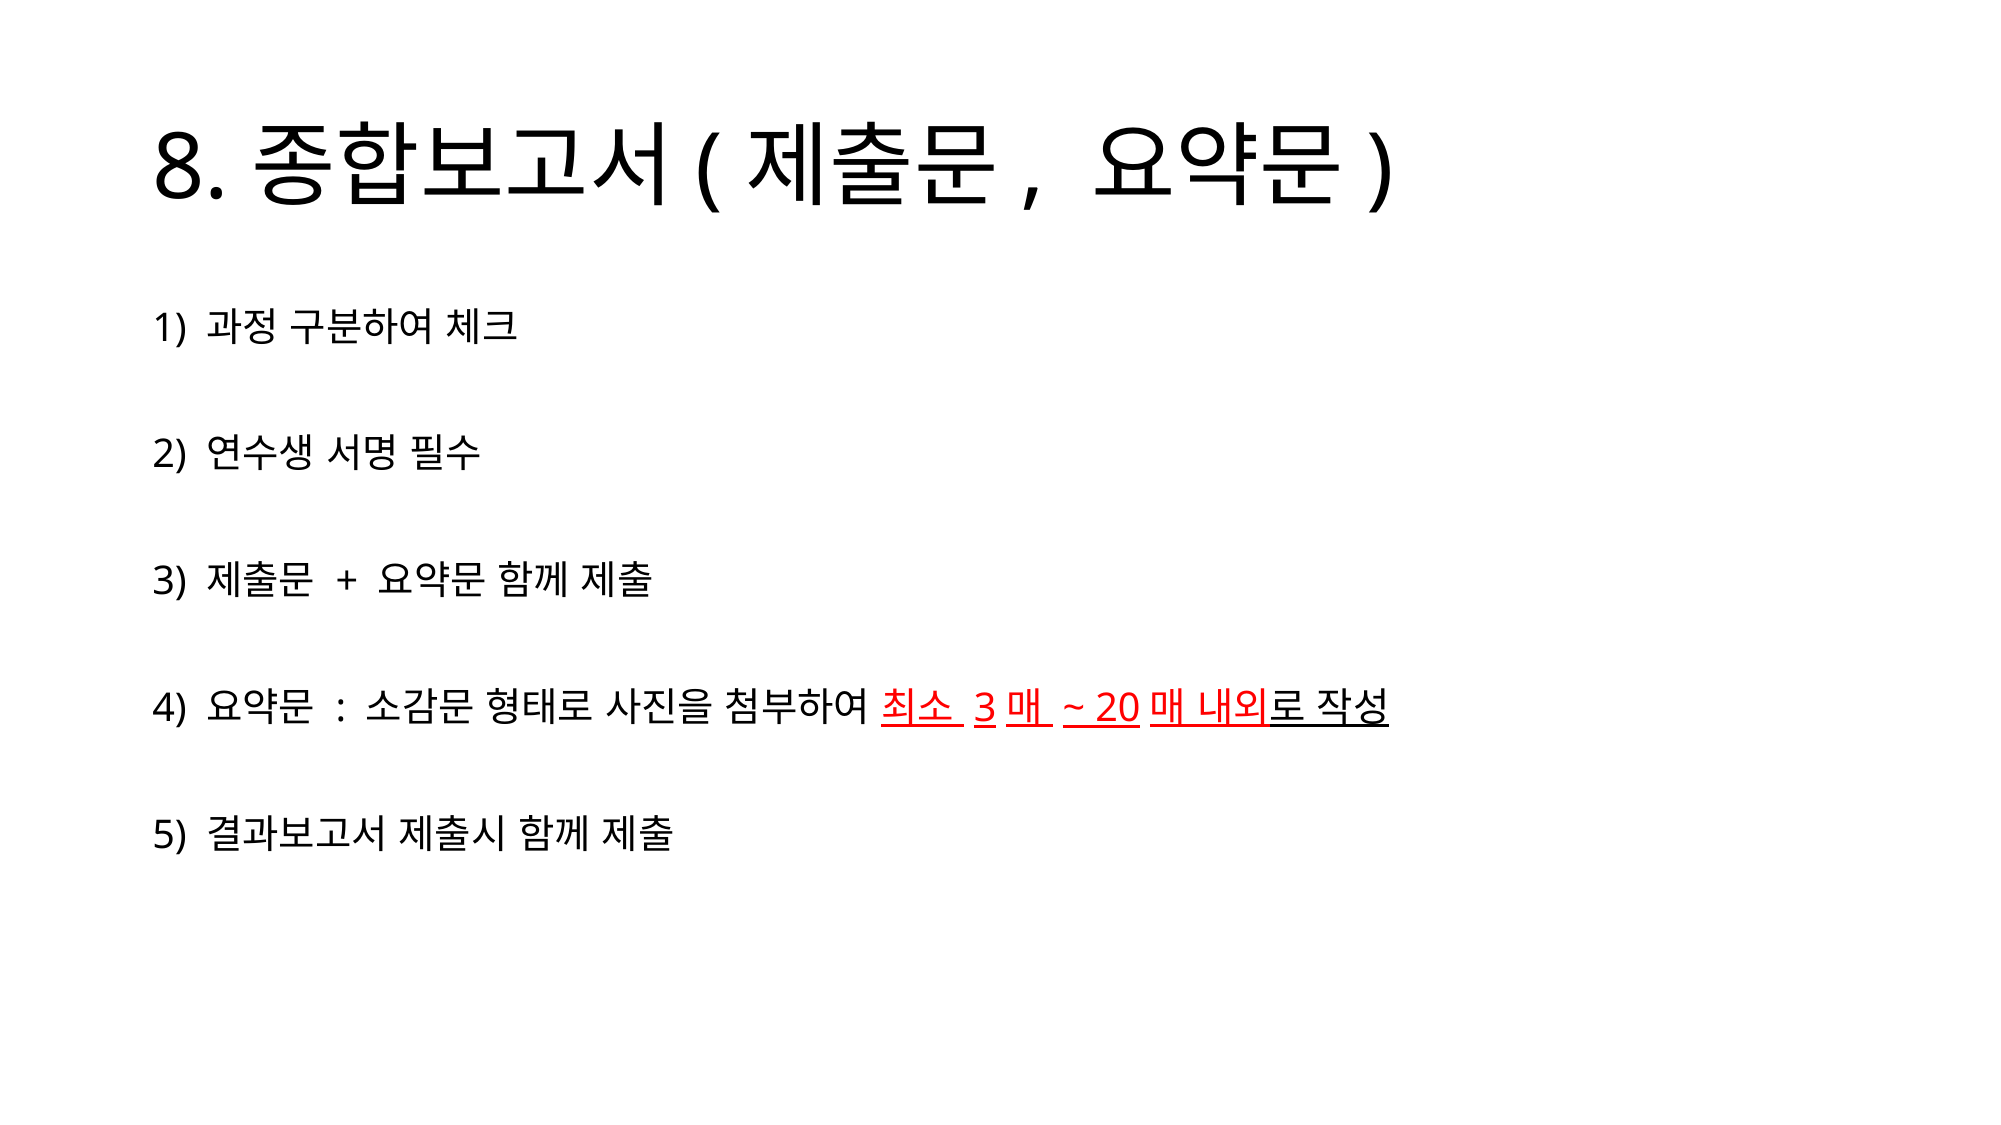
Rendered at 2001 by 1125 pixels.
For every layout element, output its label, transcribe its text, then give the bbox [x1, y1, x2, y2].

title 8.종합보고서(제출문, 요약문) [137, 59, 1863, 278]
list 1) 과정 구분하여 체크 2) 연수생 서명 필수 3) 제출문 + 요약문 함께 제출 4) 요약문 : 소감문 형태로 사진을 첨부하여 최소 3매 ~ 20매 내외로 작성 5) 결과보고서 제출시 함께 제출 [137, 299, 1863, 1014]
